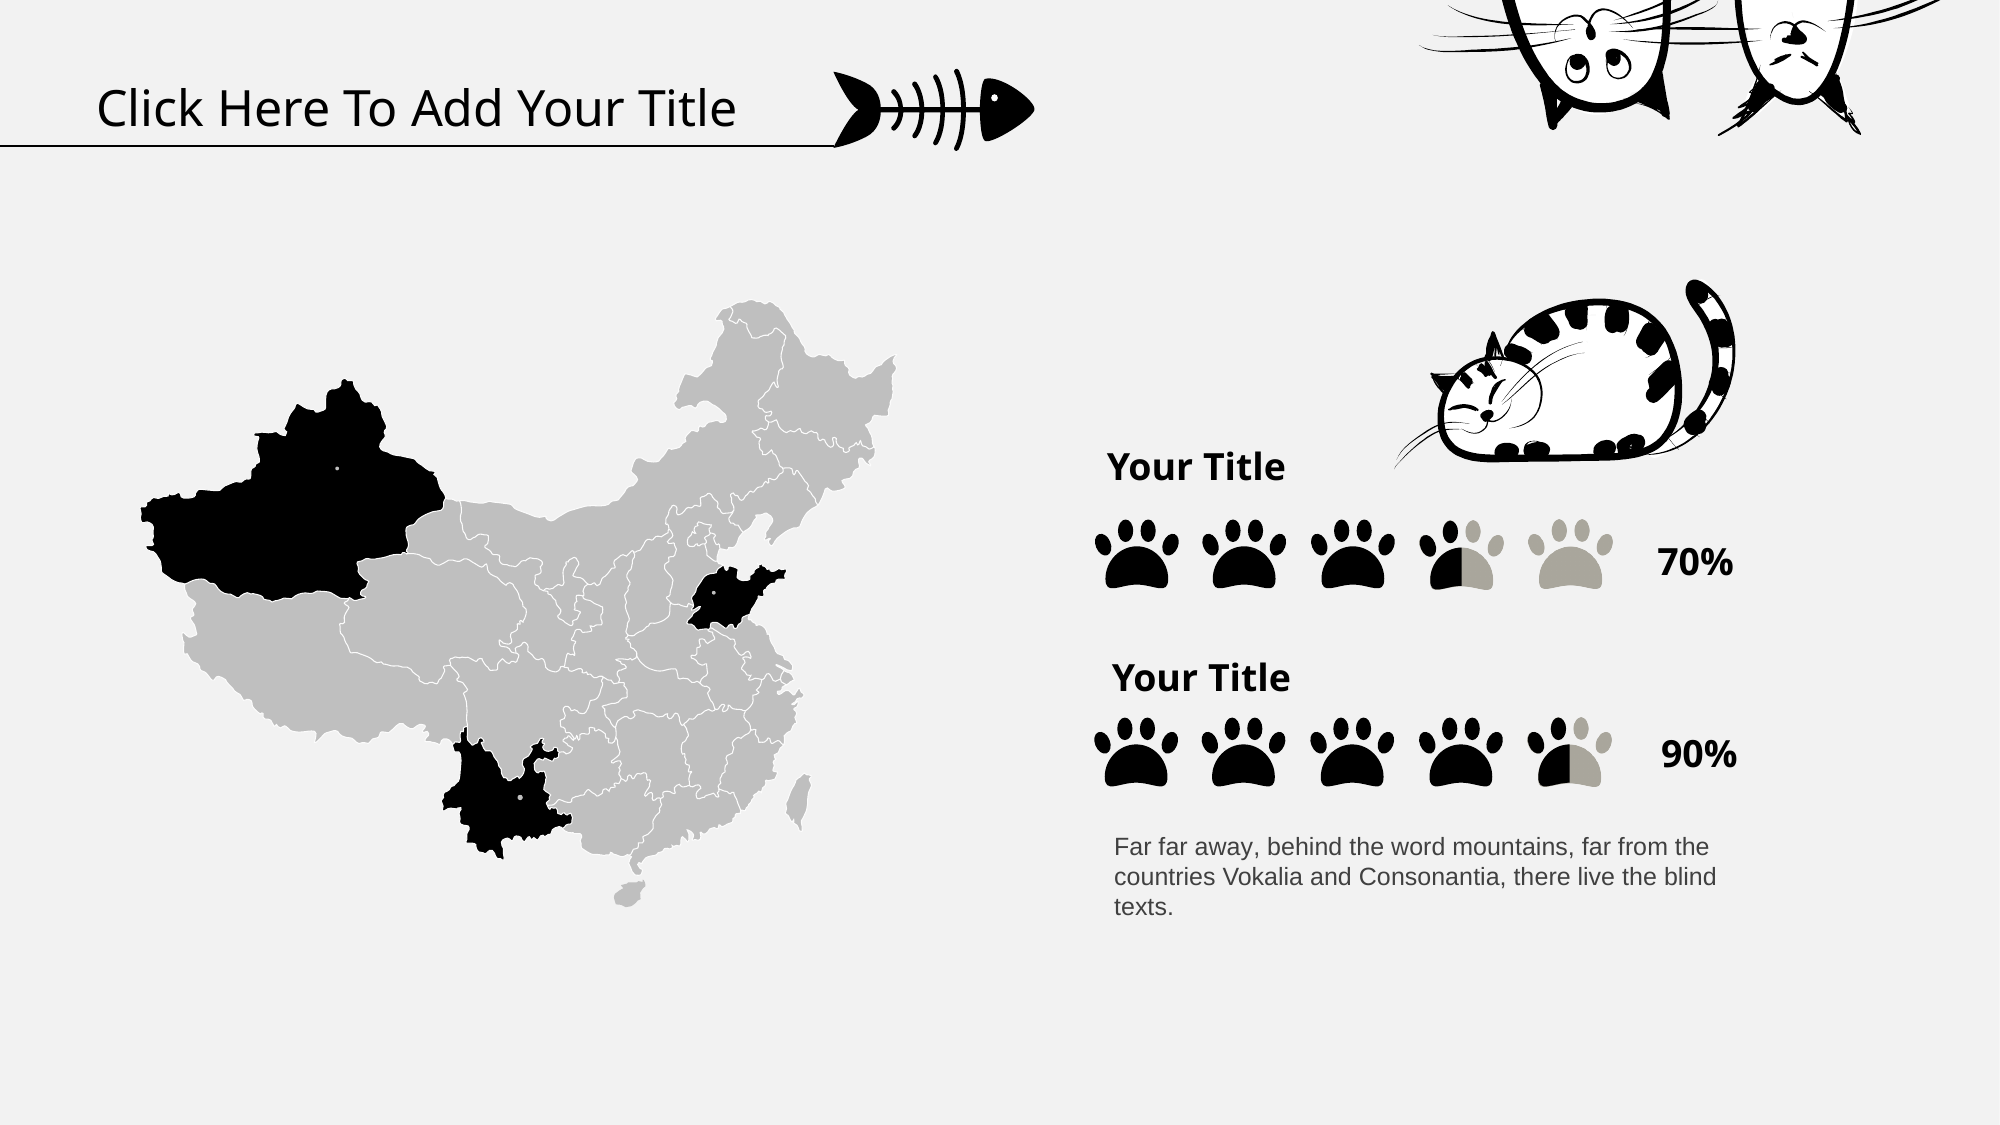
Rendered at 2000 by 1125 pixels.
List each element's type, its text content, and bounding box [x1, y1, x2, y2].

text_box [1094, 519, 1613, 590]
picture [1365, 0, 1957, 136]
text_box 70% [1642, 530, 1749, 590]
text_box Click Here To Add Your Title [33, 69, 802, 144]
picture [1393, 278, 1737, 470]
text_box 90% [1646, 723, 1753, 783]
picture [833, 68, 1035, 152]
text_box Your Title [1097, 646, 1307, 706]
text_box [139, 299, 898, 908]
text_box Far far away, behind the word mountains, far from the countries Vokalia and Consonantia, there live the blind texts. [1099, 822, 1759, 928]
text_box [1094, 717, 1612, 787]
text_box Your Title [1092, 435, 1302, 495]
